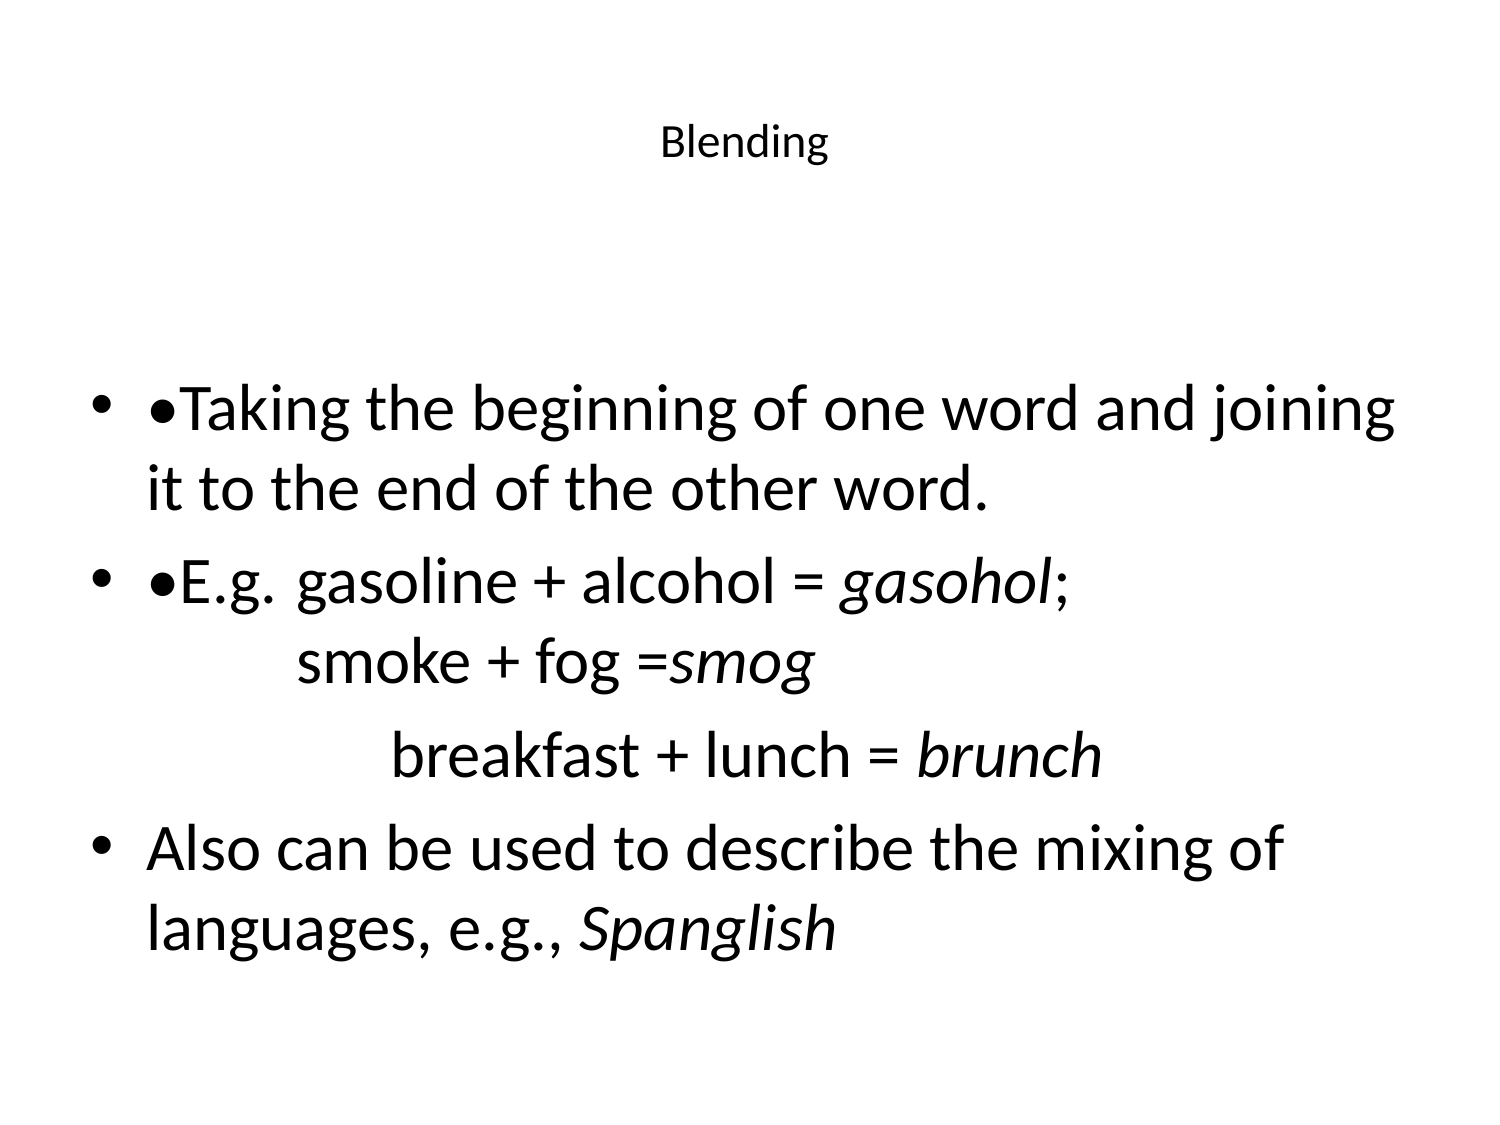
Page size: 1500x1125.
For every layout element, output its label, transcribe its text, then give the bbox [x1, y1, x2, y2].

list •Taking the beginning of one word and joining it to the end of the other word. •E.g. gasoline + alcohol = gasohol; smoke + fog =smog breakfast + lunch = brunch Also can be used to describe the mixing of languages, e.g., Spanglish [75, 262, 1425, 1005]
title Blending [75, 45, 1425, 233]
